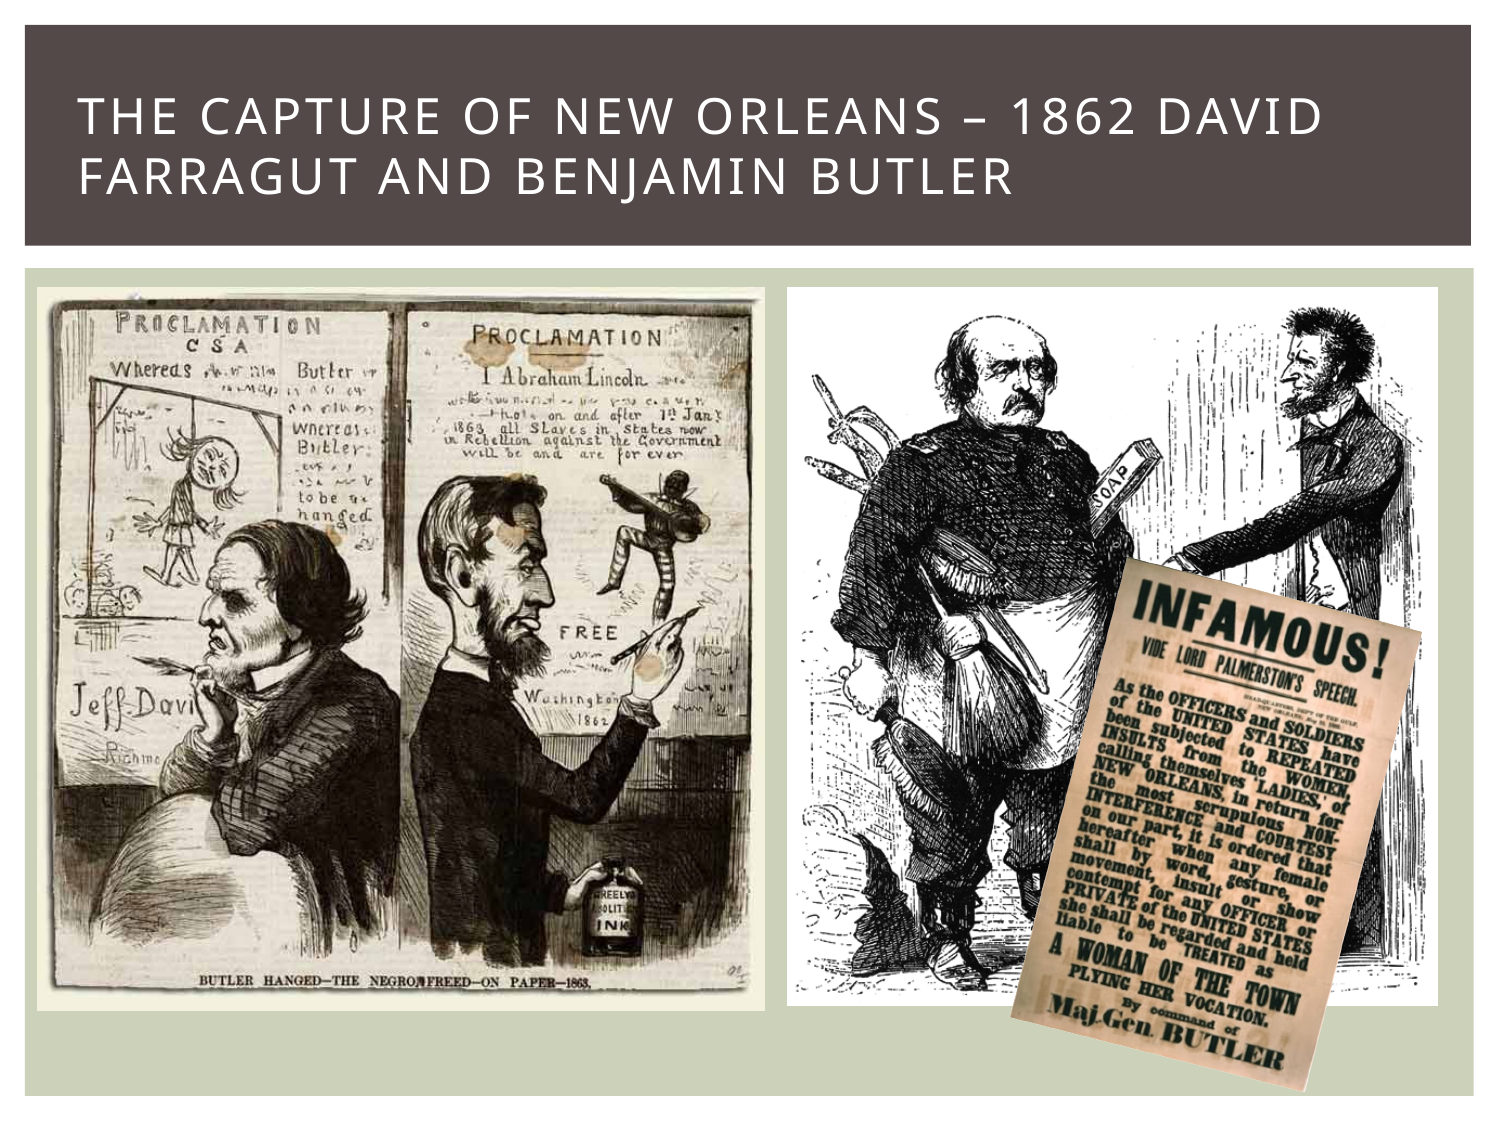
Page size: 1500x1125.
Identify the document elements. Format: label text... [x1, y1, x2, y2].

picture [787, 287, 1438, 1091]
title The Capture of New Orleans – 1862 David Farragut and Benjamin Butler [62, 58, 1438, 232]
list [37, 287, 766, 1011]
